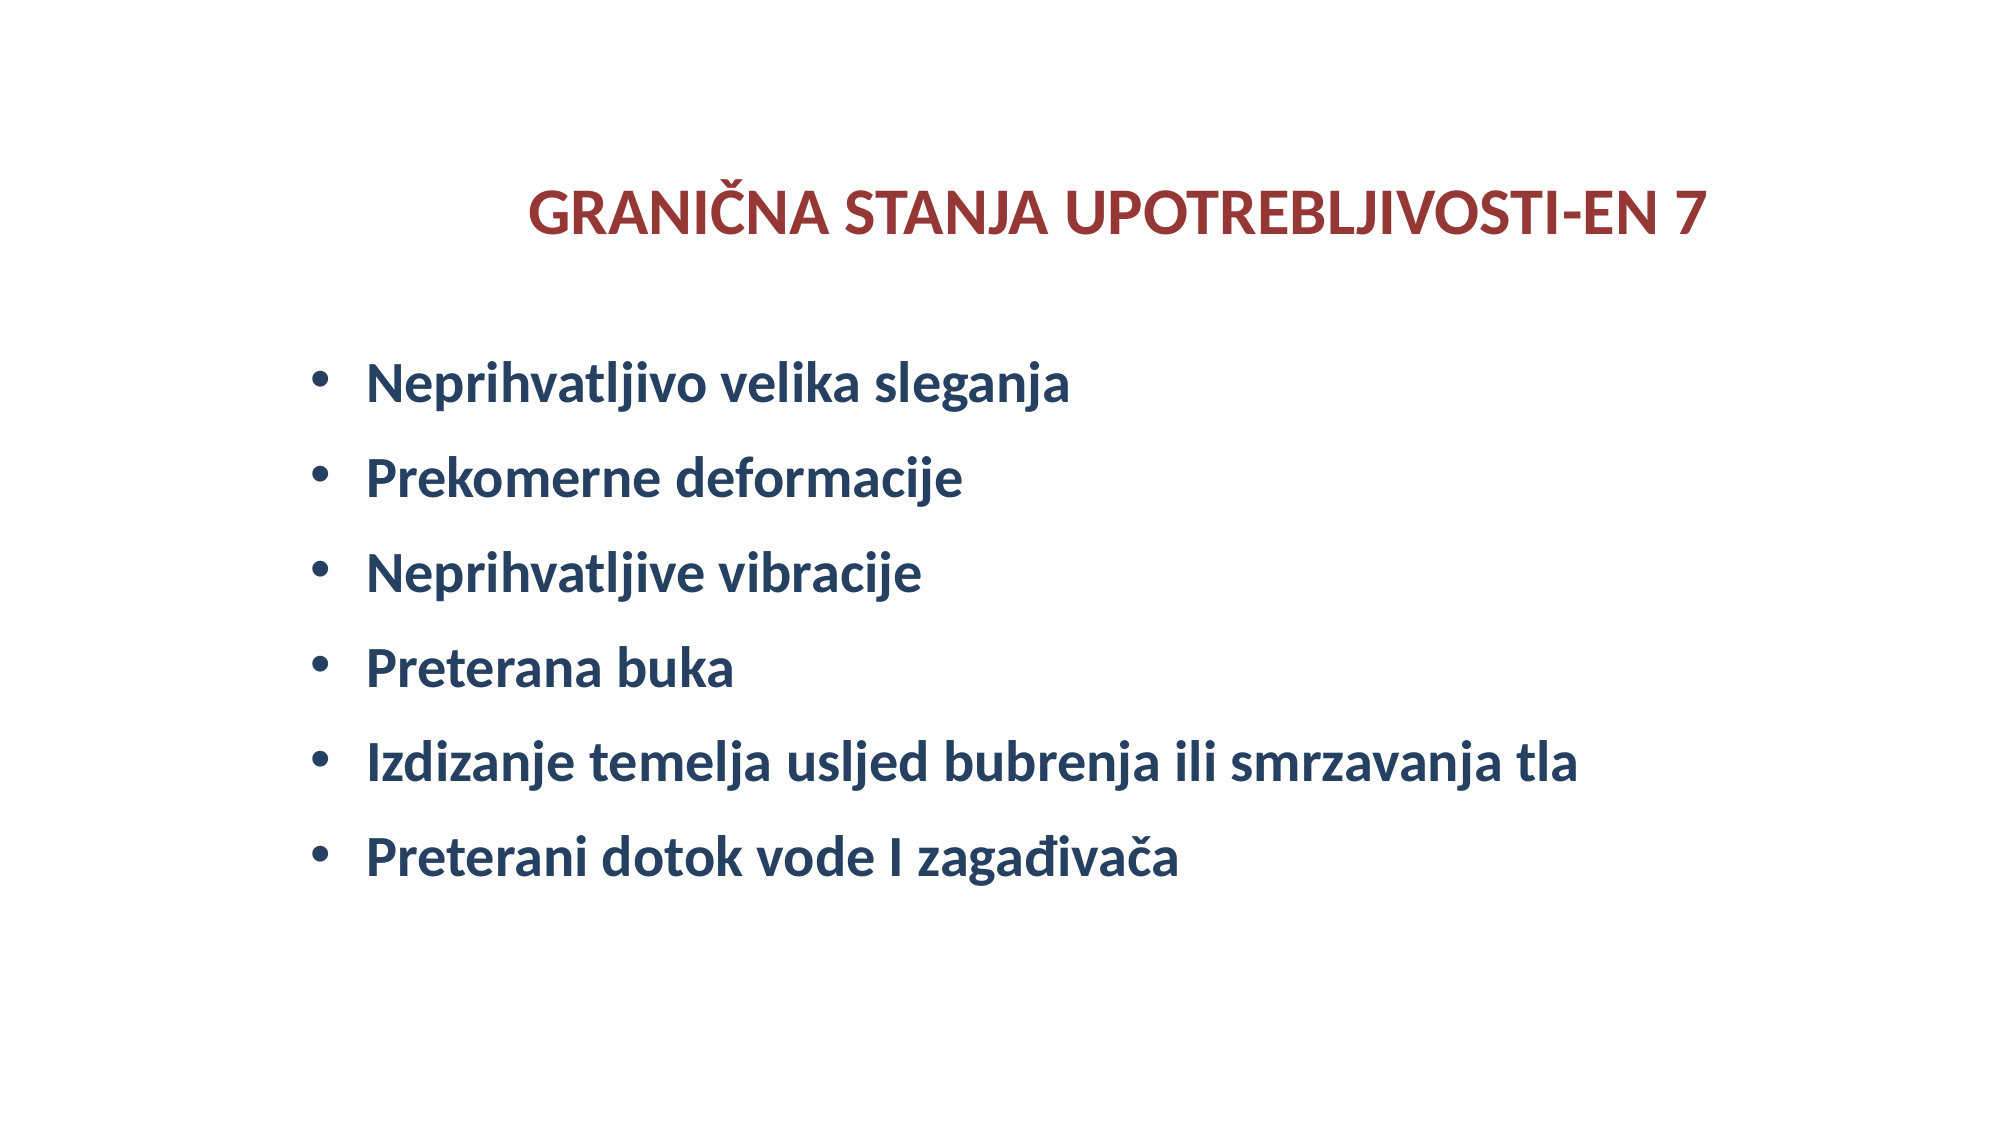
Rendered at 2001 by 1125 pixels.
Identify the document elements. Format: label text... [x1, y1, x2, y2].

text_box GRANIČNA STANJA UPOTREBLJIVOSTI-EN 7 [279, 160, 1957, 256]
text_box Neprihvatljivo velika sleganja Prekomerne deformacije Neprihvatljive vibracije Preterana buka Izdizanje temelja usljed bubrenja ili smrzavanja tla Preterani dotok vode I zagađivača [220, 336, 1863, 981]
